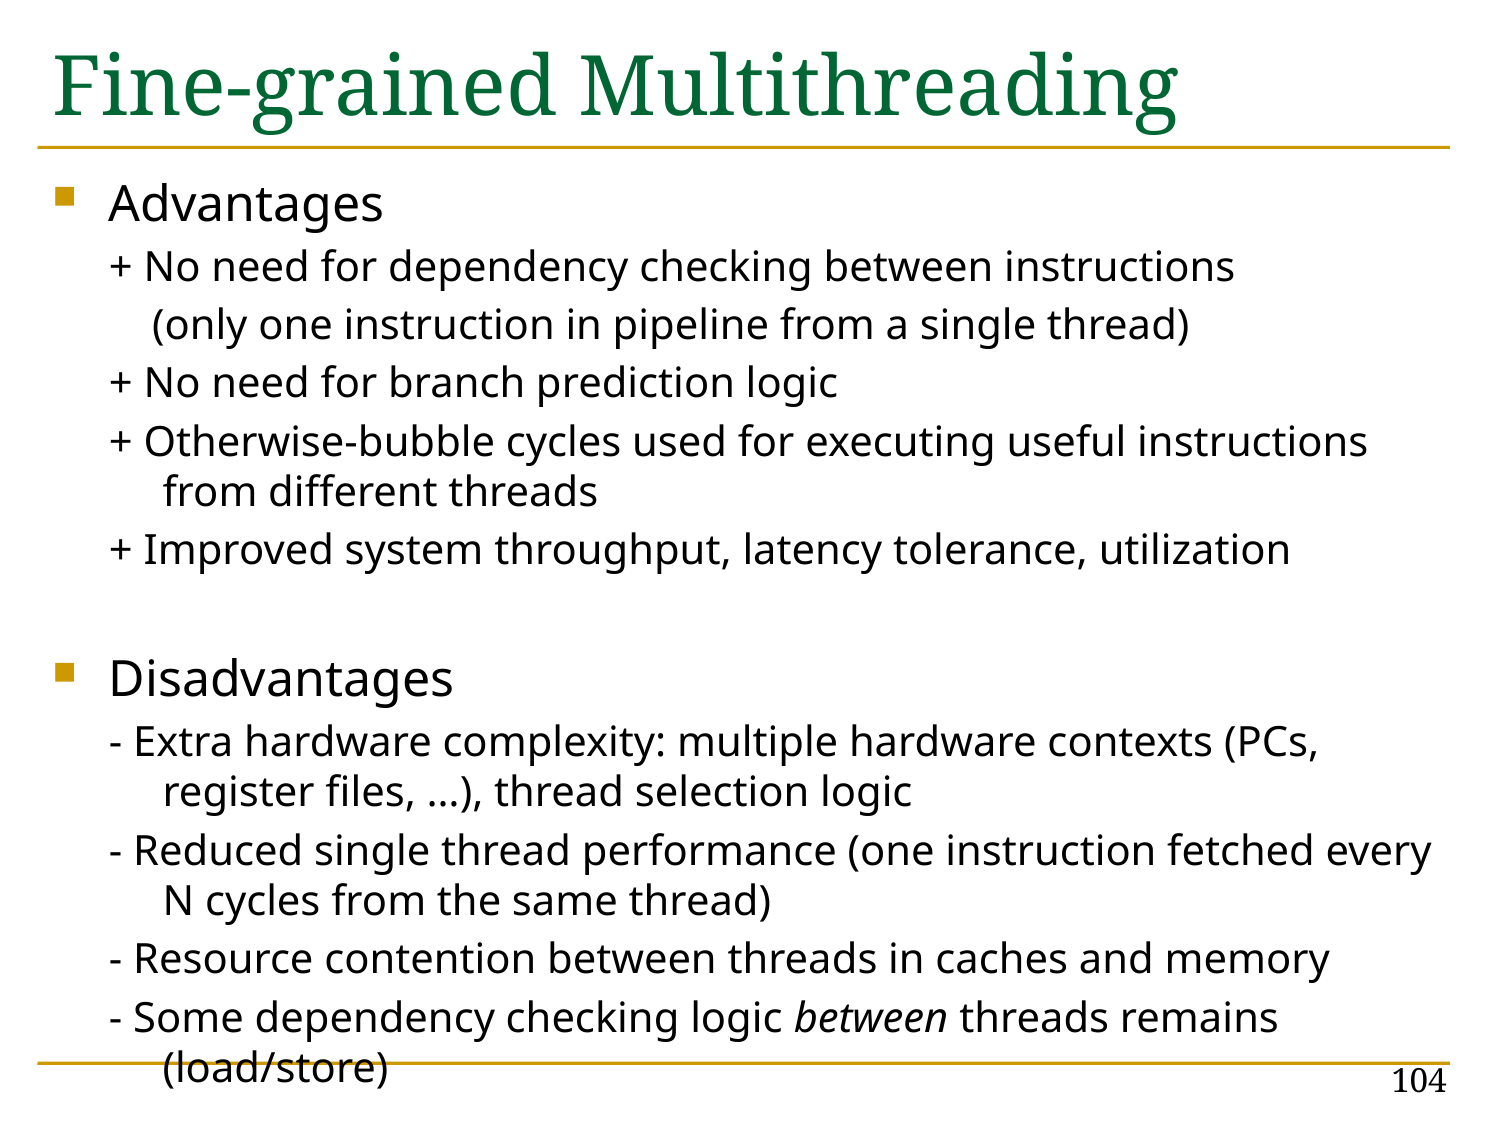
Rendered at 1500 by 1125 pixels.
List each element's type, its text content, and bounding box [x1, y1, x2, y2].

title Fine-grained Multithreading [37, 24, 1450, 163]
list Advantages + No need for dependency checking between instructions (only one instruction in pipeline from a single thread) + No need for branch prediction logic + Otherwise-bubble cycles used for executing useful instructions from different threads + Improved system throughput, latency tolerance, utilization Disadvantages - Extra hardware complexity: multiple hardware contexts (PCs, register files, …), thread selection logic - Reduced single thread performance (one instruction fetched every N cycles from the same thread) - Resource contention between threads in caches and memory - Some dependency checking logic between threads remains (load/store) [37, 163, 1488, 1016]
slide_number 104 [1111, 1036, 1462, 1112]
